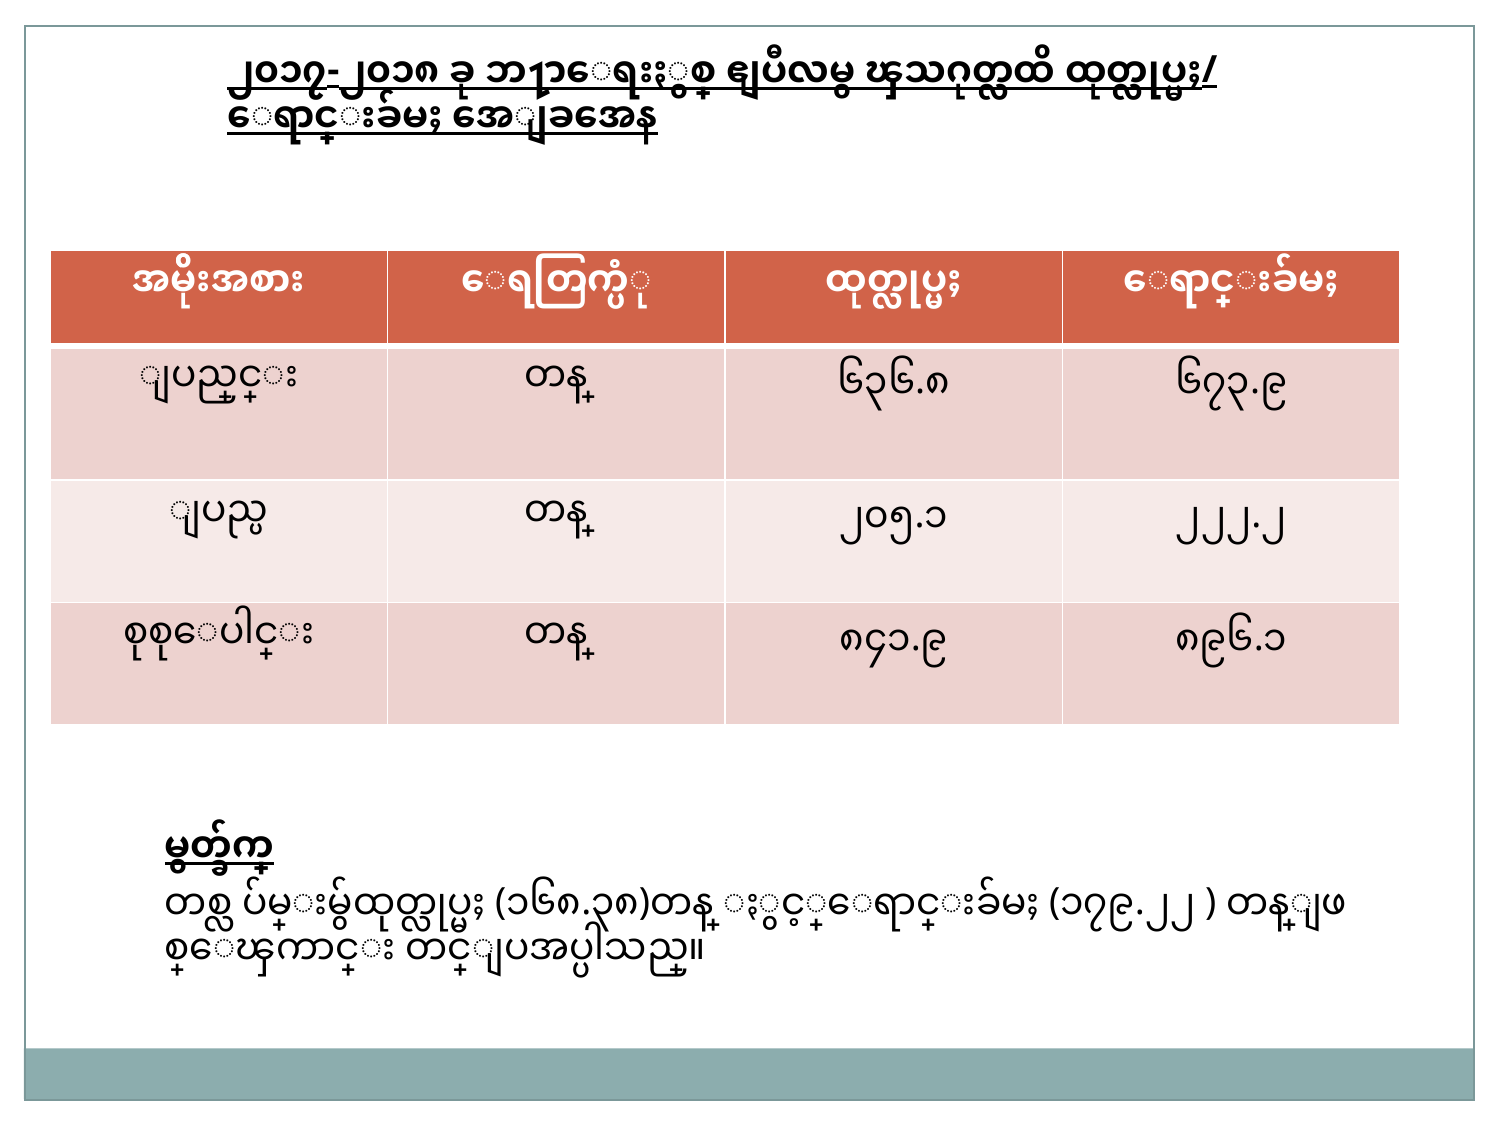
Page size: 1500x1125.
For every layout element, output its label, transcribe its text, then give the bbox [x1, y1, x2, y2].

table_cell တန္ [388, 349, 724, 479]
table_cell ျပည္တြင္း [51, 349, 387, 479]
text_box မွတ္ခ်က္ တစ္လ ပ်မ္းမွ်ထုတ္လုပ္မႈ (၁၆၈.၃၈)တန္ ႏွင့္ေရာင္းခ်မႈ (၁၇၉.၂၂ ) တန္ျဖစ္ေၾကာင္း တင္ျပအပ္ပါသည္။ [149, 812, 1438, 975]
table_cell တန္ [388, 603, 724, 724]
table_header ေရာင္းခ်မႈ [1063, 251, 1399, 343]
table_cell ၂၂၂.၂ [1063, 481, 1399, 602]
table_header ထုတ္လုပ္မႈ [726, 251, 1062, 343]
table_cell ၈၄၁.၉ [726, 603, 1062, 724]
table_cell စုစုေပါင္း [51, 603, 387, 724]
table_cell ၆၃၆.၈ [726, 349, 1062, 479]
table_cell ၆၇၃.၉ [1063, 349, 1399, 479]
table_header ေရတြက္ပံု [388, 251, 724, 343]
table_cell တန္ [388, 481, 724, 602]
table_cell ၈၉၆.၁ [1063, 603, 1399, 724]
table_header အမ်ိုးအစား [51, 251, 387, 343]
text_box ၂၀၁၇-၂၀၁၈ ခု ဘ႑ာေရးႏွစ္ ဧျပီလမွ ၾသဂုတ္လထိ ထုတ္လုပ္မႈ/ ေရာင္းခ်မႈ အေျခအေန [212, 37, 1288, 143]
table_cell ၂၀၅.၁ [726, 481, 1062, 602]
table_cell ျပည္ပ [51, 481, 387, 602]
